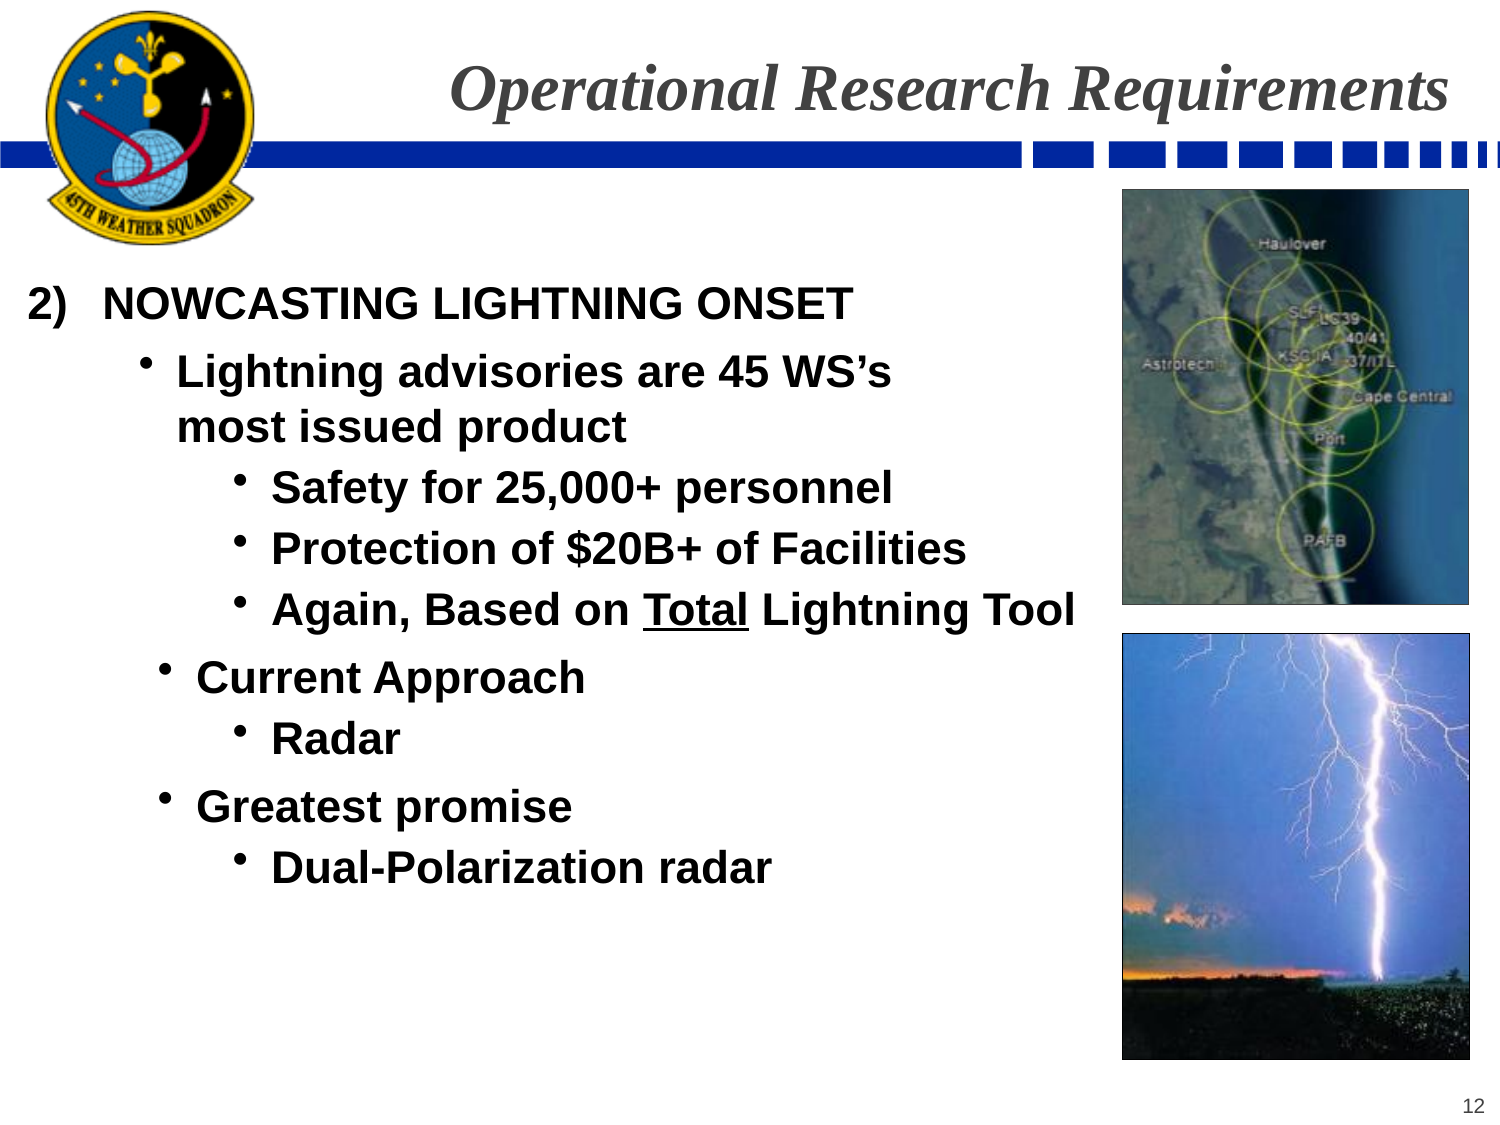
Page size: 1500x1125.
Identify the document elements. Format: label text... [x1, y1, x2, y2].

picture [1122, 188, 1470, 605]
picture [1122, 634, 1470, 1059]
text_box NOWCASTING LIGHTNING ONSET Lightning advisories are 45 WS’s most issued product Safety for 25,000+ personnel Protection of $20B+ of Facilities Again, Based on Total Lightning Tool Current Approach Radar Greatest promise Dual-Polarization radar [12, 266, 1289, 900]
text_box Operational Research Requirements [434, 36, 1467, 131]
picture [40, 7, 263, 250]
